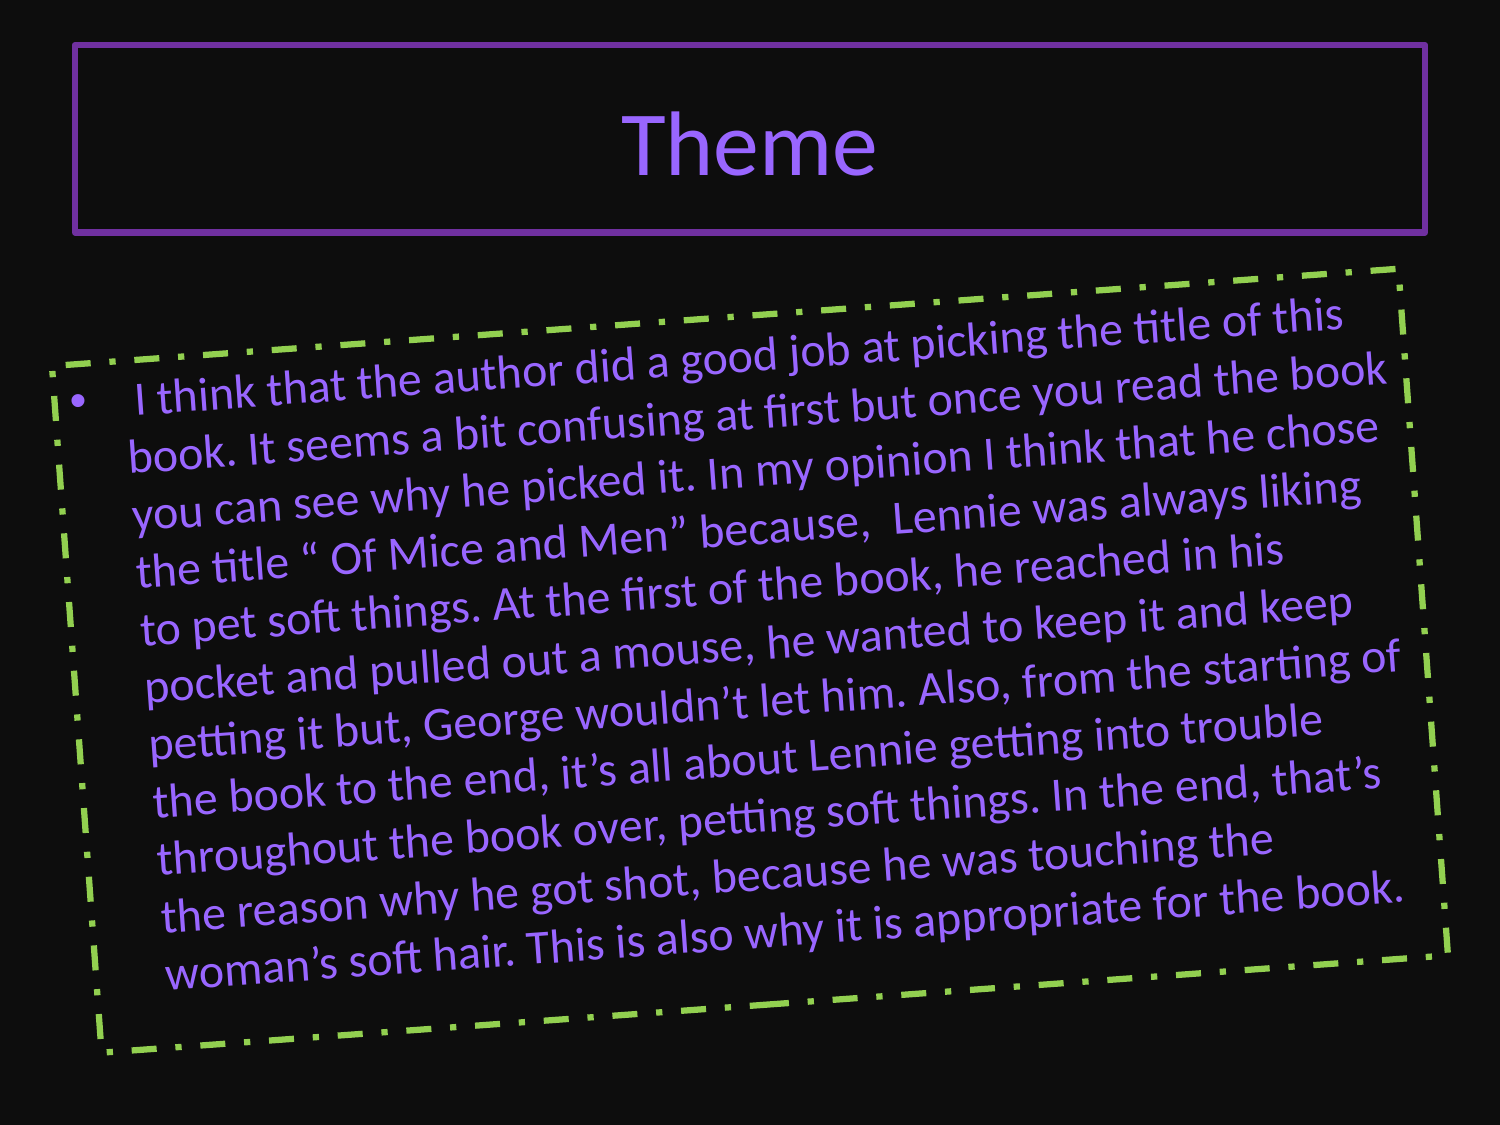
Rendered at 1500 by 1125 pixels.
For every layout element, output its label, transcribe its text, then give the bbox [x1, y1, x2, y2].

list I think that the author did a good job at picking the title of this book. It seems a bit confusing at first but once you read the book you can see why he picked it. In my opinion I think that he chose the title “ Of Mice and Men” because, Lennie was always liking to pet soft things. At the first of the book, he reached in his pocket and pulled out a mouse, he wanted to keep it and keep petting it but, George wouldn’t let him. Also, from the starting of the book to the end, it’s all about Lennie getting into trouble throughout the book over, petting soft things. In the end, that’s the reason why he got shot, because he was touching the woman’s soft hair. This is also why it is appropriate for the book. [51, 268, 1448, 1053]
title Theme [75, 45, 1425, 233]
